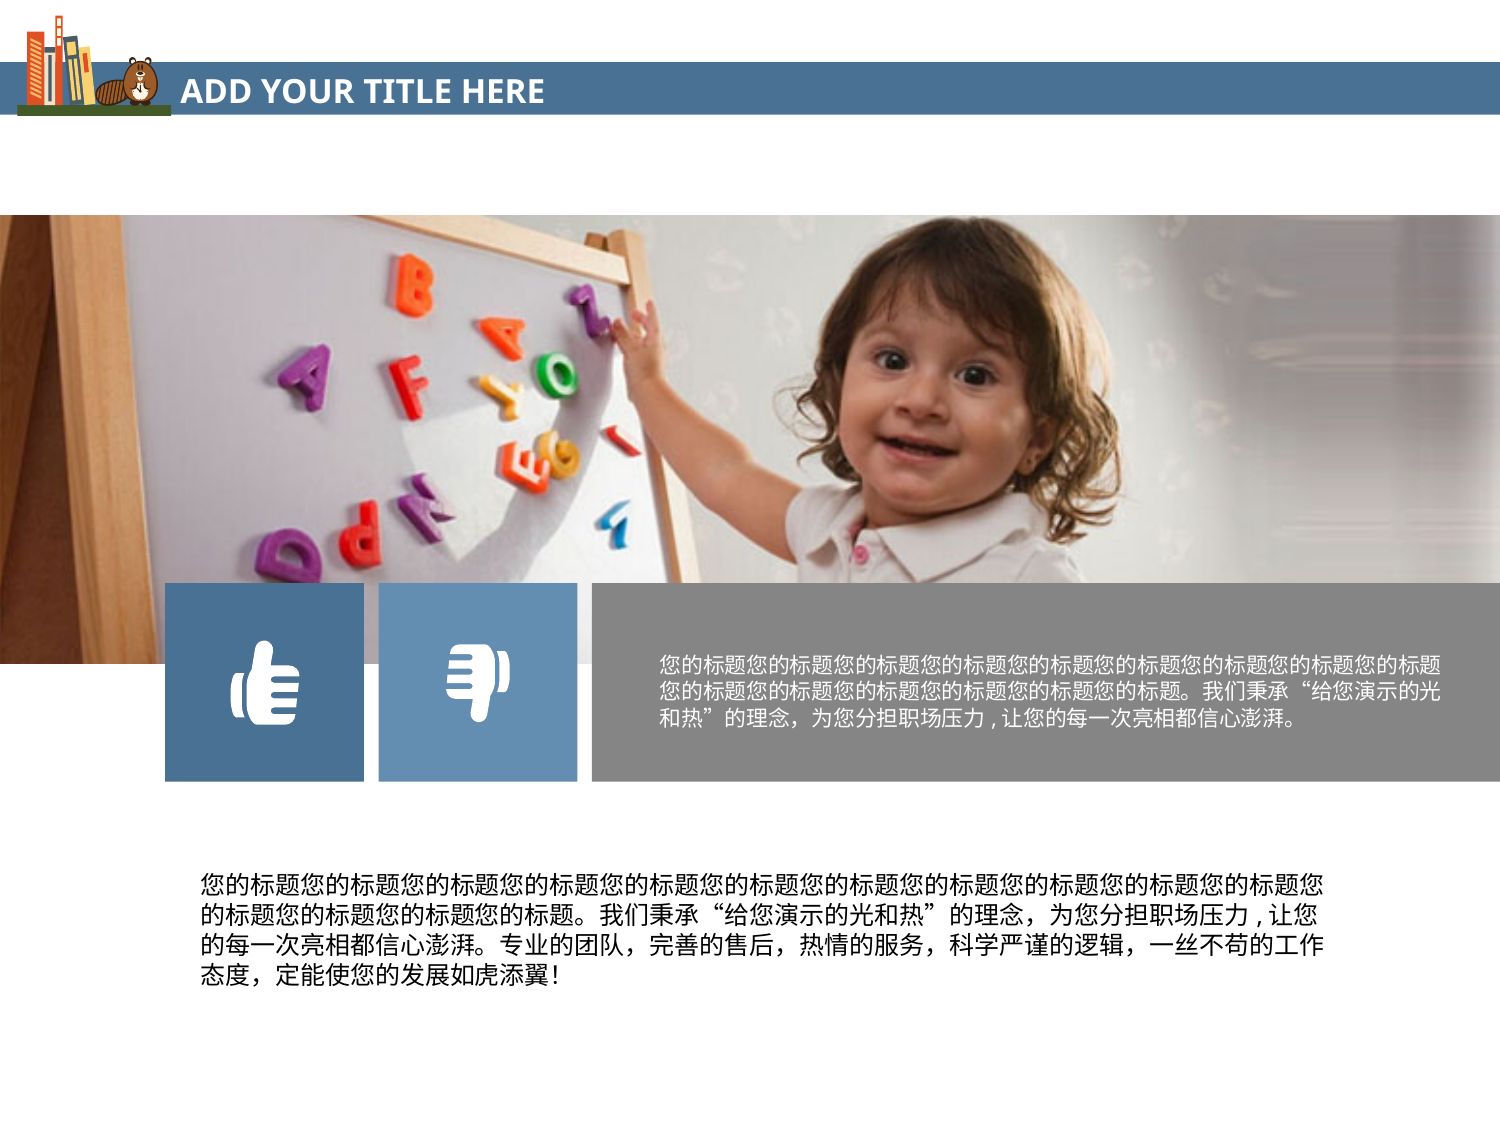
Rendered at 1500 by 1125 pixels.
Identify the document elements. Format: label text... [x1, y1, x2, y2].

picture [0, 215, 1500, 664]
text_box 您的标题您的标题您的标题您的标题您的标题您的标题您的标题您的标题您的标题您的标题您的标题您的标题您的标题您的标题您的标题。我们秉承“给您演示的光和热”的理念，为您分担职场压力,让您的每一次亮相都信心澎湃。专业的团队，完善的售后，热情的服务，科学严谨的逻辑，一丝不苟的工作态度，定能使您的发展如虎添翼！ [185, 862, 1347, 997]
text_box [17, 15, 172, 117]
text_box 您的标题您的标题您的标题您的标题您的标题您的标题您的标题您的标题您的标题您的标题您的标题您的标题您的标题您的标题您的标题。我们秉承“给您演示的光和热”的理念，为您分担职场压力,让您的每一次亮相都信心澎湃。 [644, 664, 1459, 738]
text_box [0, 61, 17, 116]
text_box [591, 664, 1500, 783]
text_box [172, 61, 1500, 116]
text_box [378, 583, 578, 782]
text_box ADD YOUR TITLE HERE [165, 63, 645, 118]
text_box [165, 583, 364, 782]
